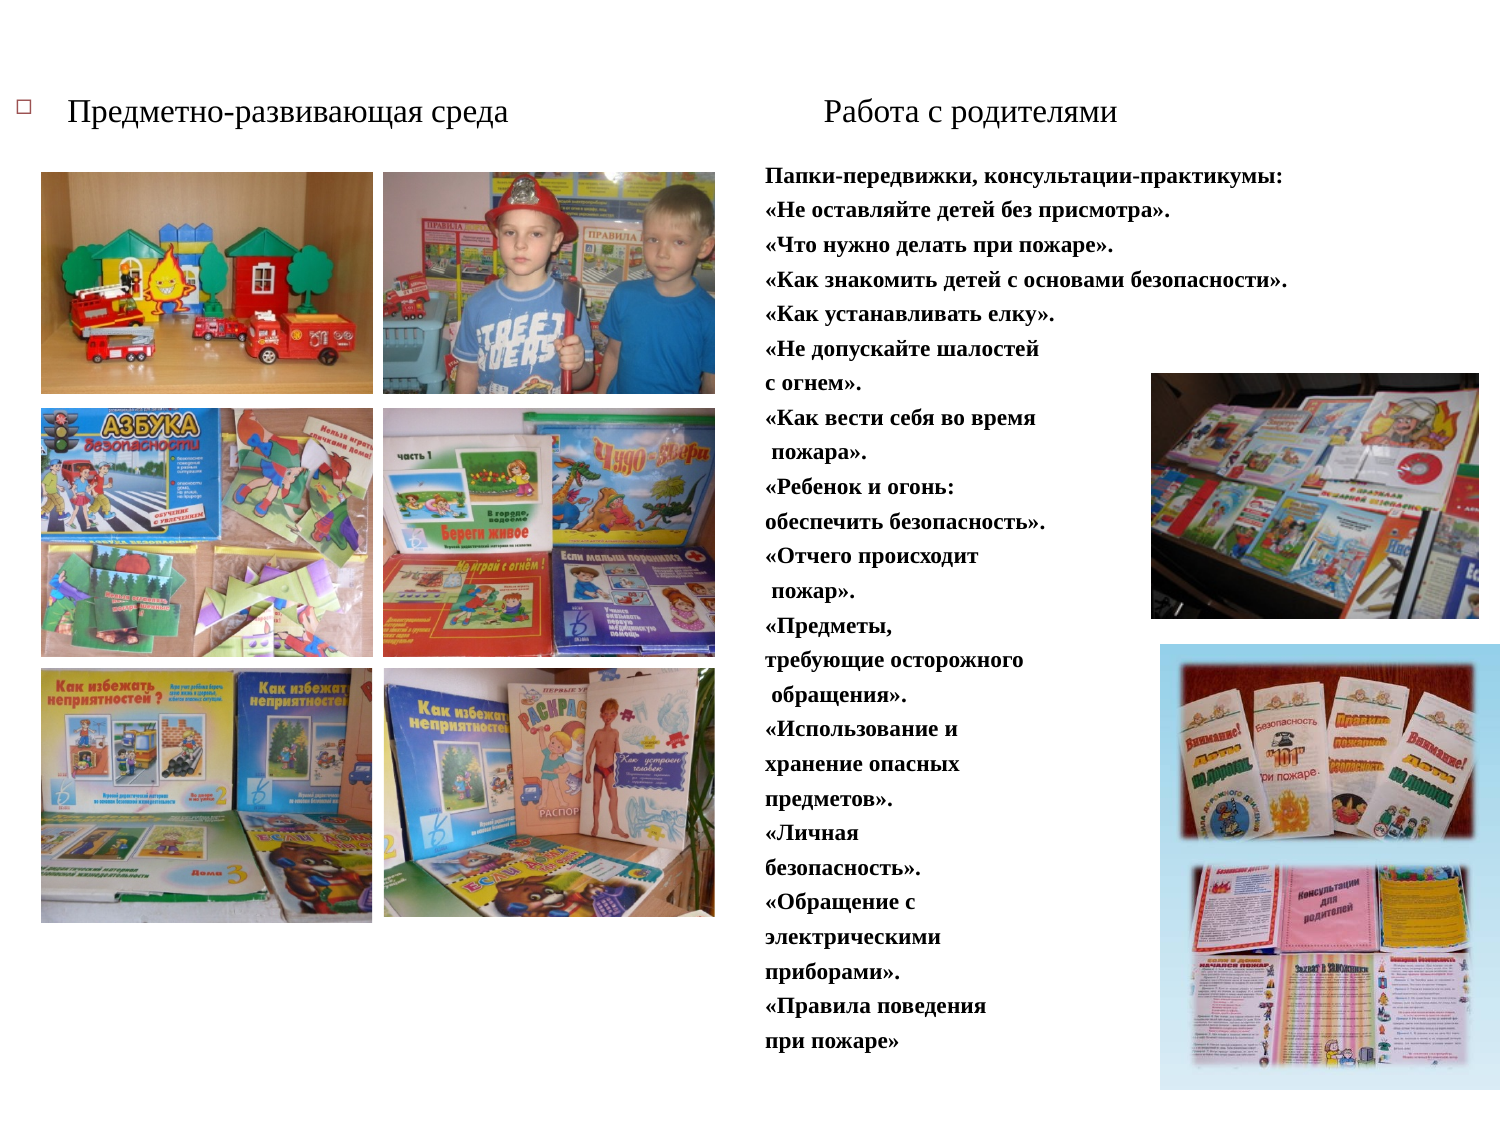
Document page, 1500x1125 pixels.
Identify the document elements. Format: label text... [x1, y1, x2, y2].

picture [383, 172, 715, 394]
list Папки-передвижки, консультации-практикумы: «Не оставляйте детей без присмотра». «Что нужно делать при пожаре». «Как знакомить детей с основами безопасности». «Как устанавливать елку». «Не допускайте шалостей с огнем». «Как вести себя во время пожара». «Ребенок и огонь: обеспечить безопасность». «Отчего происходит пожар». «Предметы, требующие осторожного обращения». «Использование и хранение опасных предметов». «Личная безопасность». «Обращение с электрическими приборами». «Правила поведения при пожаре» [750, 152, 1436, 1071]
picture [40, 408, 373, 658]
picture [383, 408, 715, 658]
picture [383, 668, 715, 918]
list Предметно-развивающая среда [0, 82, 663, 157]
list Работа с родителями [808, 82, 1500, 157]
picture [40, 172, 373, 394]
picture [40, 668, 373, 923]
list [1159, 644, 1500, 1091]
picture [1151, 373, 1479, 619]
